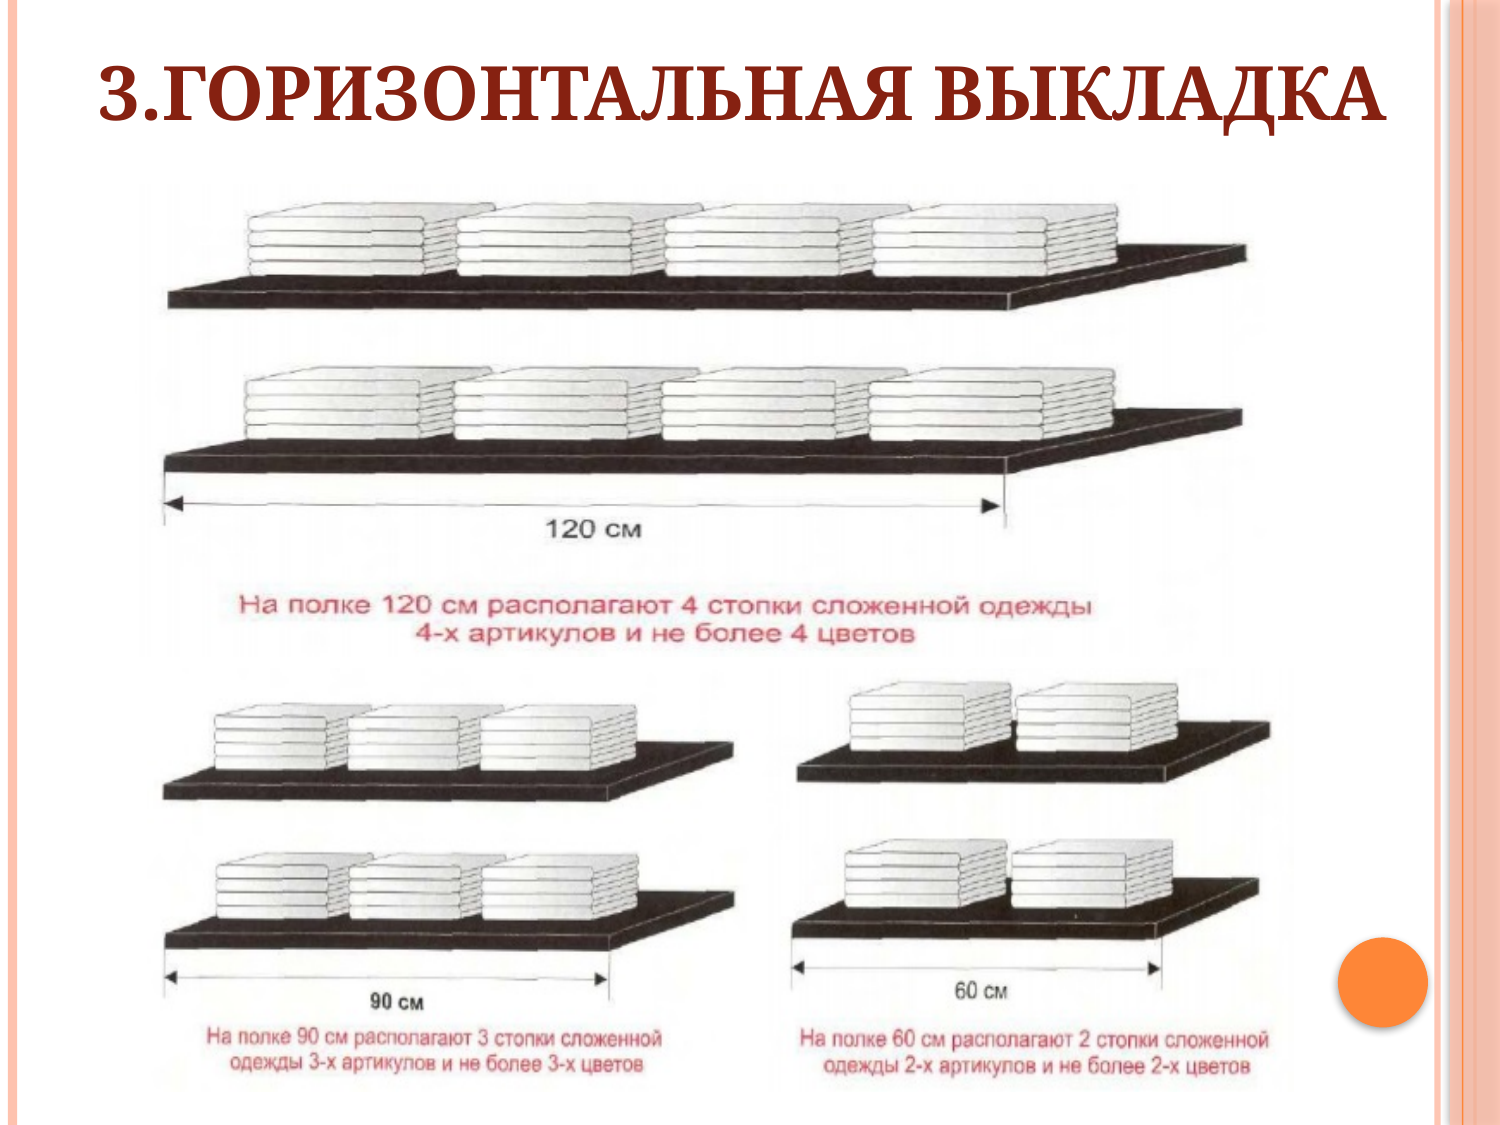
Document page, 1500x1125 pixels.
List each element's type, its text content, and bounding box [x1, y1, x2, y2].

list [135, 183, 1271, 658]
picture [146, 668, 1294, 1093]
title 3.Горизонтальная выкладка [75, 45, 1412, 233]
